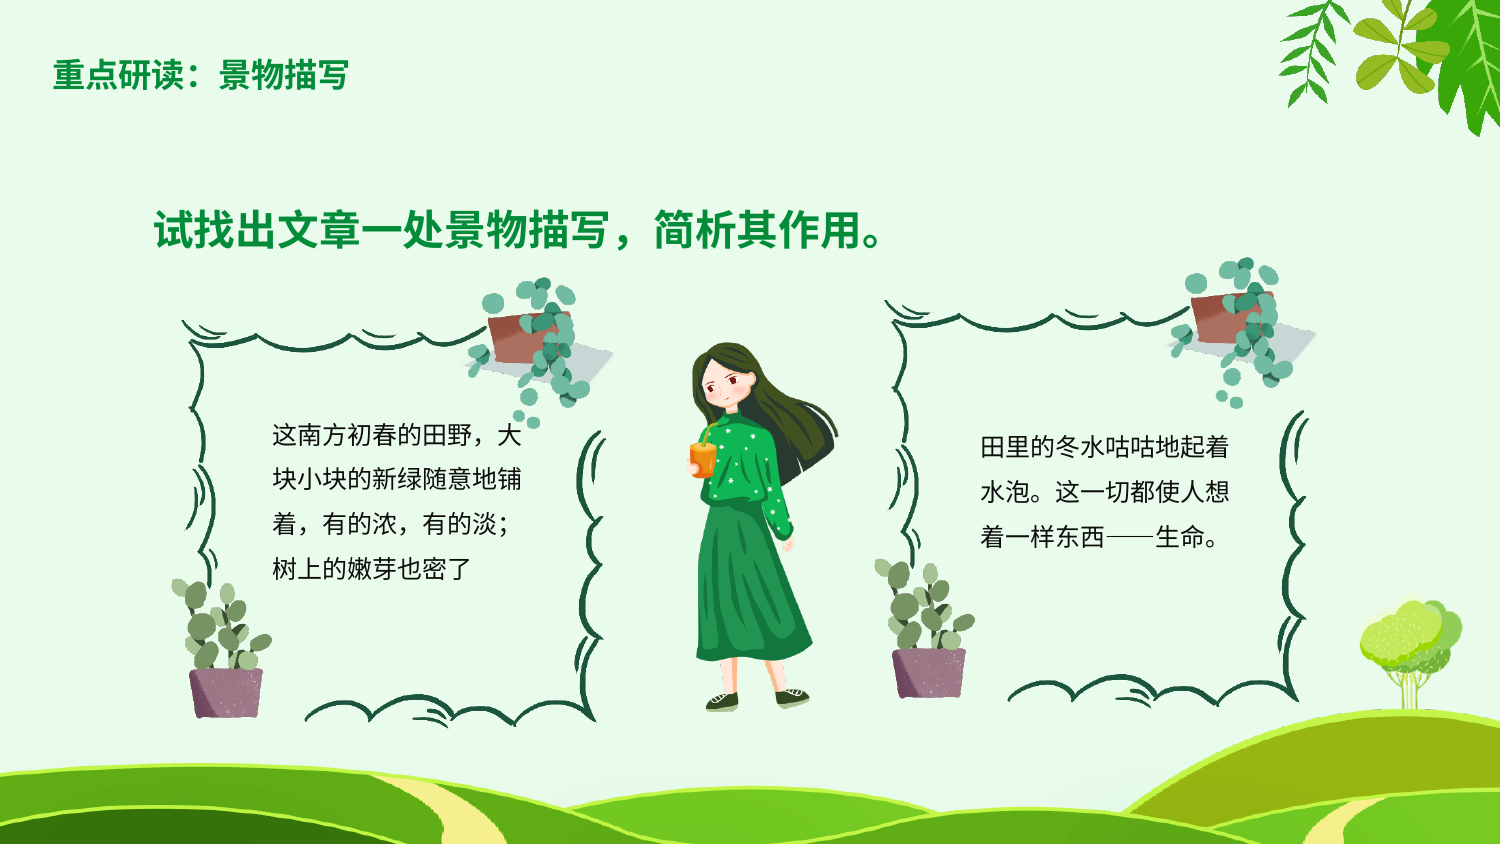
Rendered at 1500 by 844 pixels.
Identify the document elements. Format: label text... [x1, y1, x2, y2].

picture [1273, 0, 1500, 147]
text_box 试找出文章一处景物描写，简析其作用。 [137, 171, 1238, 262]
text_box 重点研读：景物描写 [37, 46, 450, 102]
picture [0, 246, 1500, 844]
